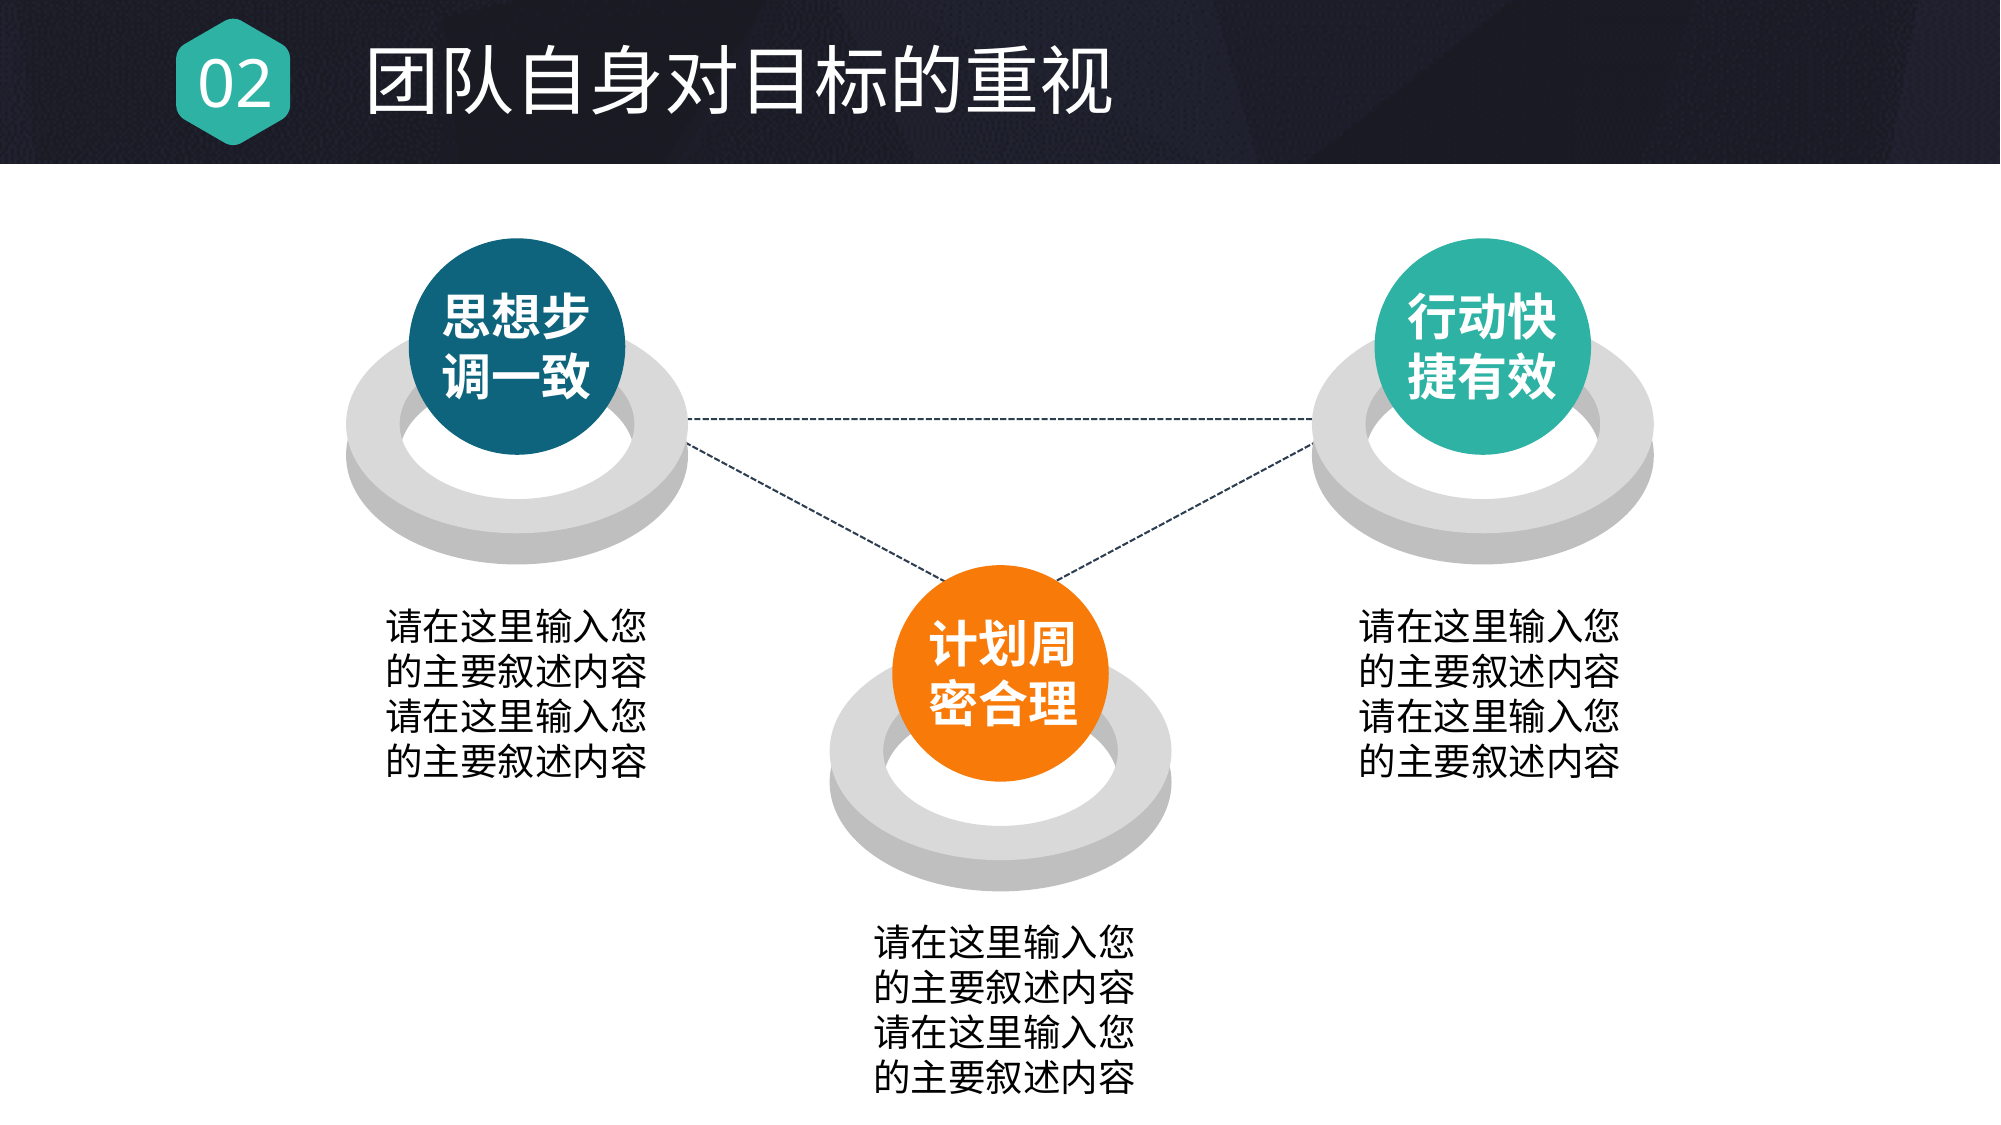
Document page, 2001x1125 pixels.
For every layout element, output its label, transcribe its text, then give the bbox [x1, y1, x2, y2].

text_box 请在这里输入您 的主要叙述内容 请在这里输入您 的主要叙述内容 [370, 595, 663, 836]
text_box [1374, 238, 1592, 455]
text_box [408, 238, 626, 455]
text_box 请在这里输入您 的主要叙述内容 请在这里输入您 的主要叙述内容 [1344, 595, 1637, 836]
text_box [689, 418, 1311, 565]
text_box 请在这里输入您 的主要叙述内容 请在这里输入您 的主要叙述内容 [858, 911, 1151, 1125]
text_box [1311, 314, 1654, 565]
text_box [892, 565, 1109, 782]
picture [0, 0, 2000, 164]
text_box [346, 314, 689, 565]
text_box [829, 641, 1172, 892]
